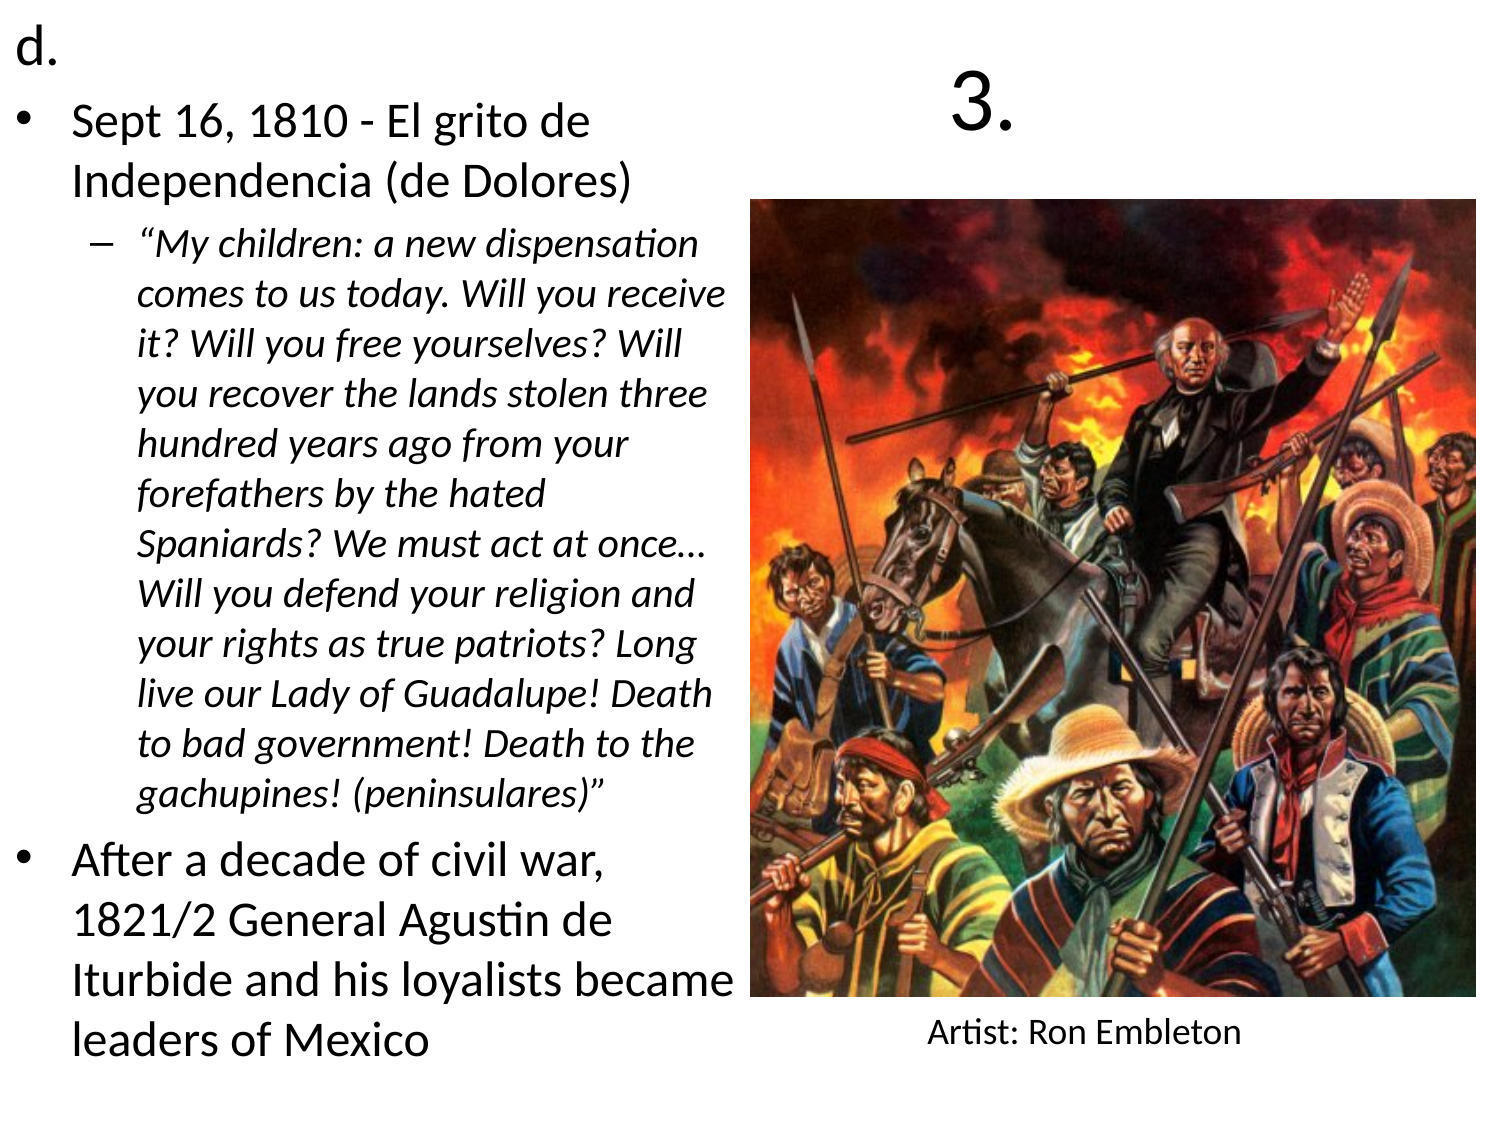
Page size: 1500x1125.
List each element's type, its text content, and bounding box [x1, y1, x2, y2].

list d. Sept 16, 1810 - El grito de Independencia (de Dolores) “My children: a new dispensation comes to us today. Will you receive it? Will you free yourselves? Will you recover the lands stolen three hundred years ago from your forefathers by the hated Spaniards? We must act at once… Will you defend your religion and your rights as true patriots? Long live our Lady of Guadalupe! Death to bad government! Death to the gachupines! (peninsulares)” After a decade of civil war, 1821/2 General Agustin de Iturbide and his loyalists became leaders of Mexico [0, 0, 750, 1125]
picture [749, 199, 1477, 997]
text_box Artist: Ron Embleton [912, 1005, 1400, 1060]
title 3. [837, 0, 1150, 188]
